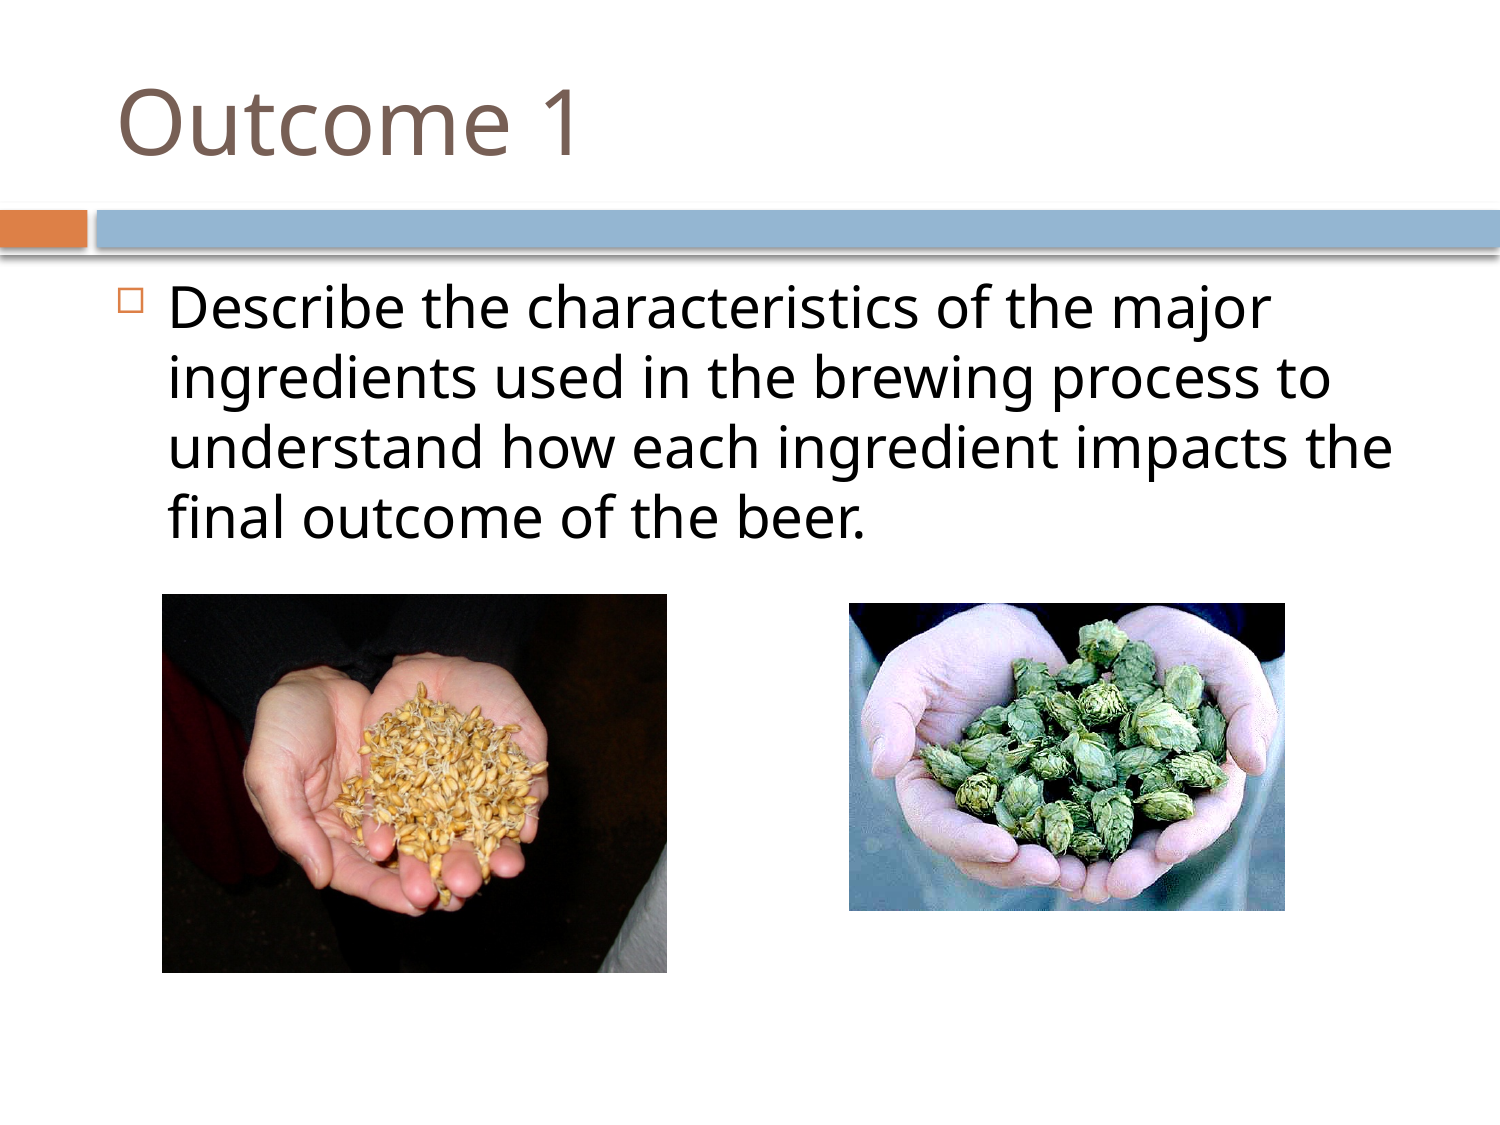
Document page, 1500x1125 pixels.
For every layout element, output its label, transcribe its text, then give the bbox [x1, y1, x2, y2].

list Describe the characteristics of the major ingredients used in the brewing process to understand how each ingredient impacts the final outcome of the beer. [100, 262, 1438, 1000]
picture [162, 594, 667, 973]
picture [849, 603, 1285, 911]
title Outcome 1 [100, 37, 1438, 200]
